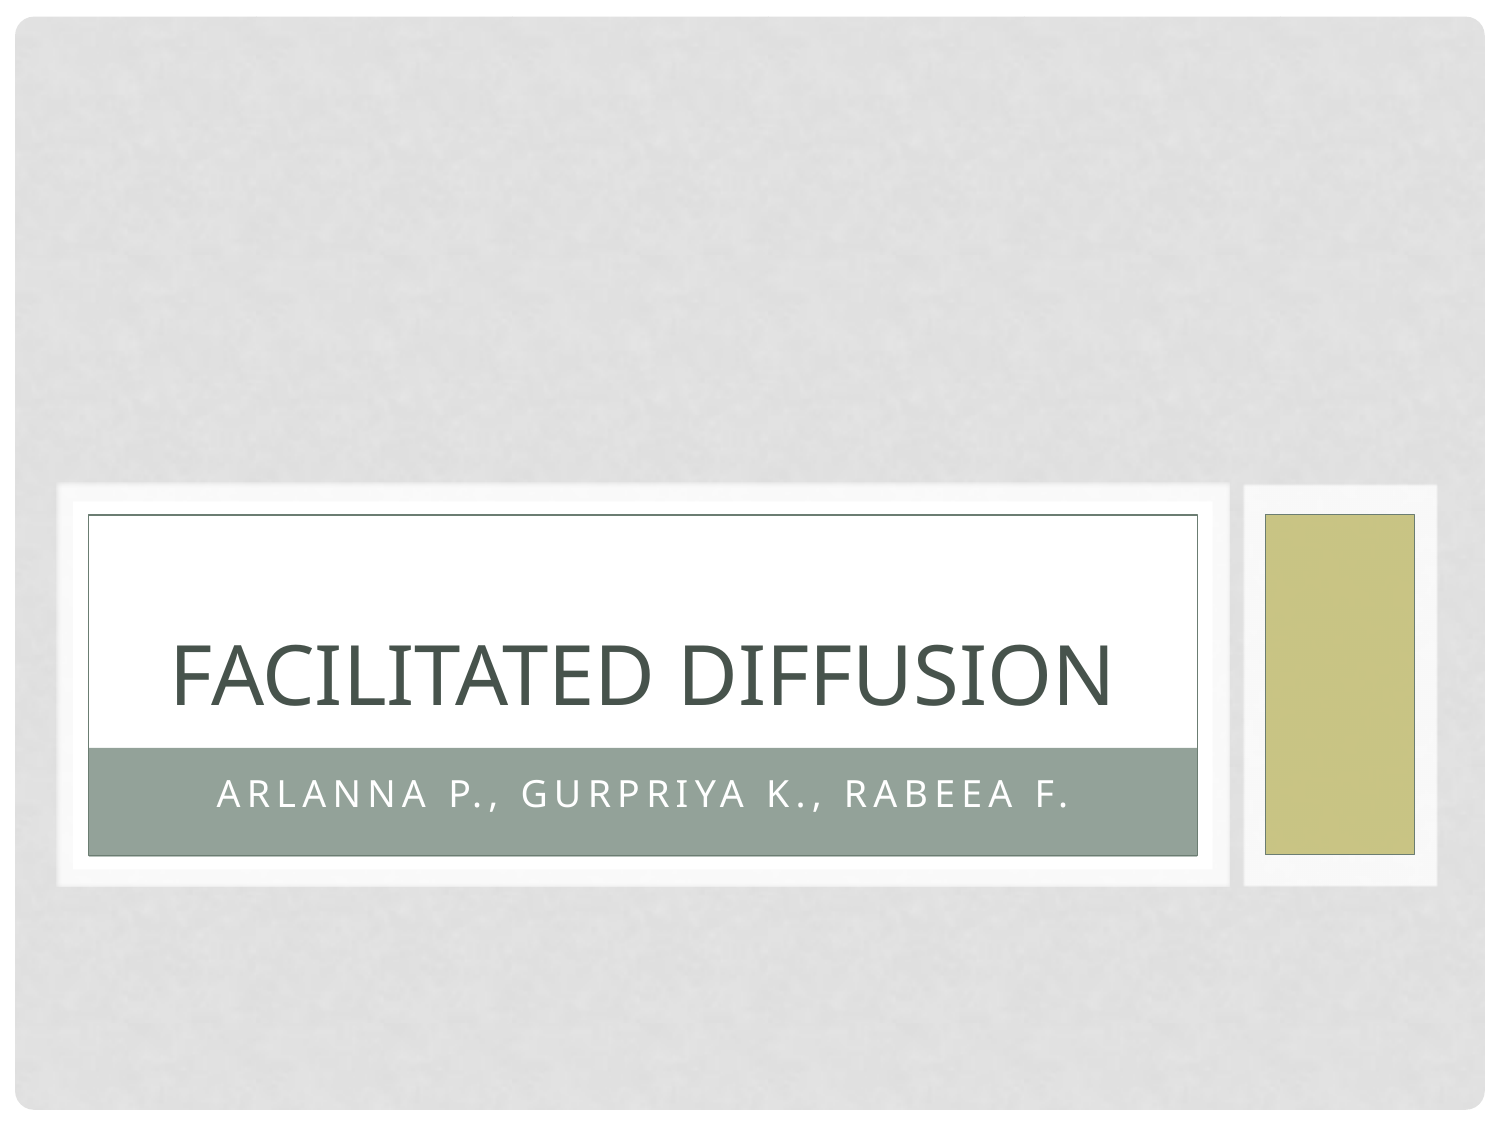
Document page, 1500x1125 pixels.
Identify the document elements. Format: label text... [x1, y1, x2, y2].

subtitle Arlanna p., gurpriya k., Rabeea f. [105, 762, 1181, 838]
title Facilitated Diffusion [99, 529, 1187, 730]
